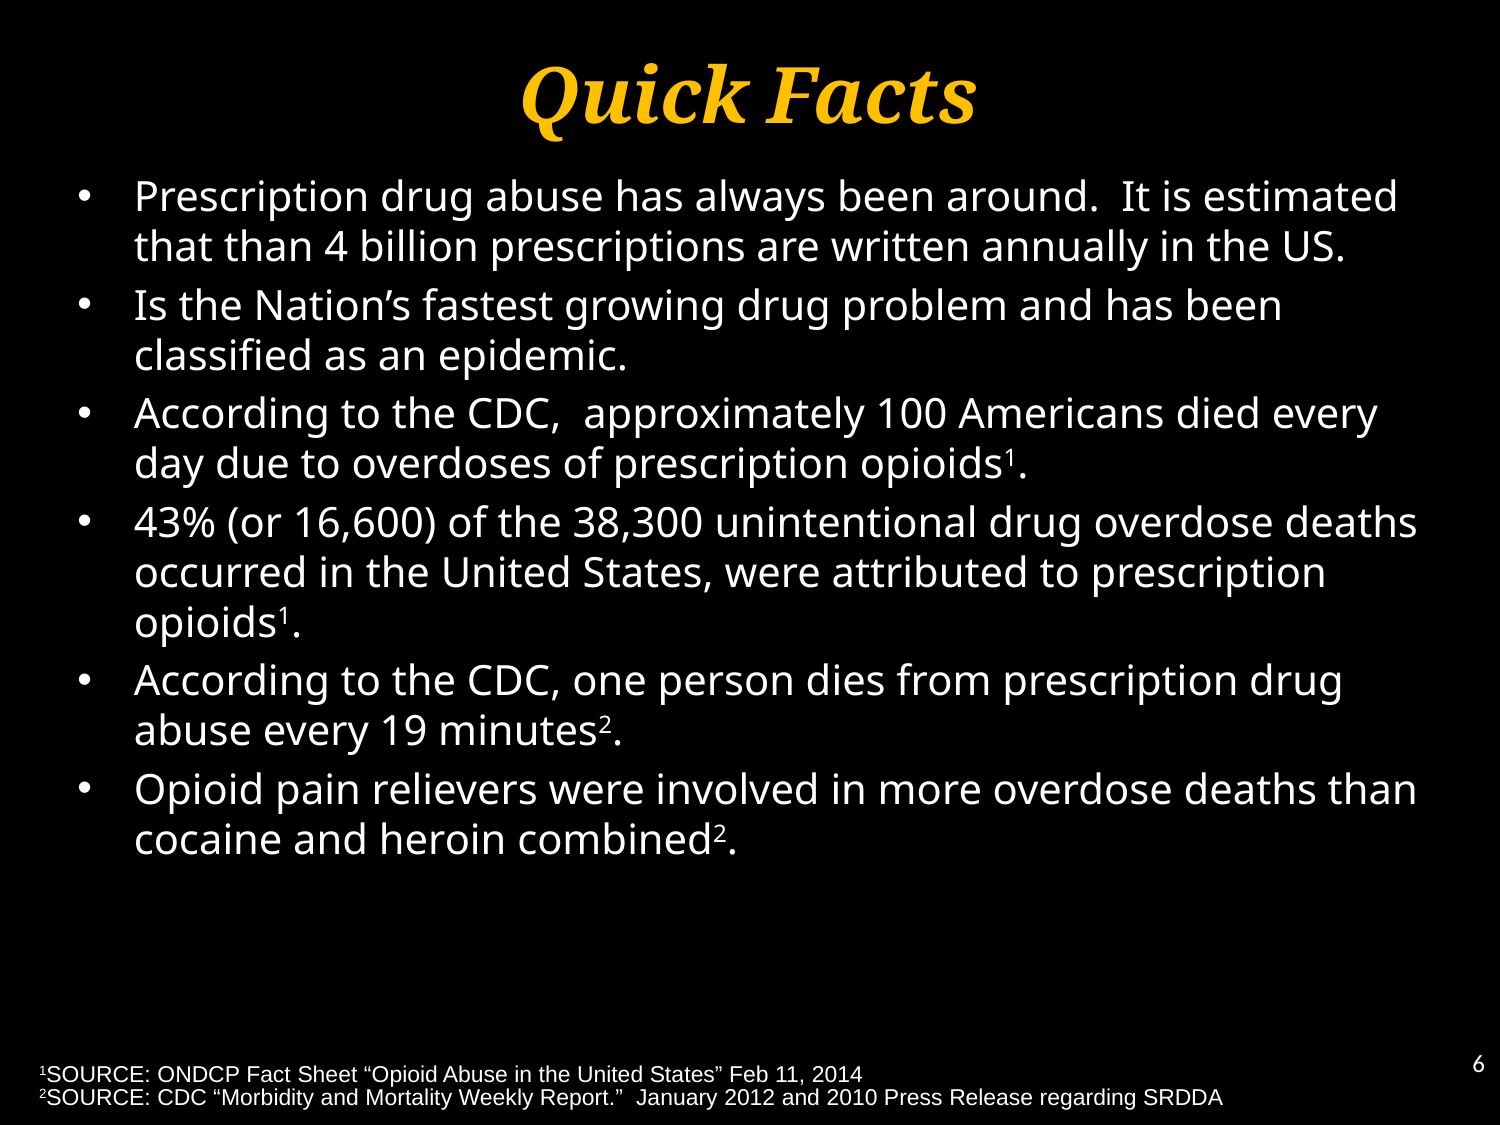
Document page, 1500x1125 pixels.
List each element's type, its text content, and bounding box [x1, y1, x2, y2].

list Prescription drug abuse has always been around. It is estimated that than 4 billion prescriptions are written annually in the US. Is the Nation’s fastest growing drug problem and has been classified as an epidemic. According to the CDC, approximately 100 Americans died every day due to overdoses of prescription opioids1. 43% (or 16,600) of the 38,300 unintentional drug overdose deaths occurred in the United States, were attributed to prescription opioids1. According to the CDC, one person dies from prescription drug abuse every 19 minutes2. Opioid pain relievers were involved in more overdose deaths than cocaine and heroin combined2. [62, 162, 1438, 927]
slide_number 6 [1149, 1008, 1500, 1087]
text_box 1SOURCE: ONDCP Fact Sheet “Opioid Abuse in the United States” Feb 11, 2014 2SOURCE: CDC “Morbidity and Mortality Weekly Report.” January 2012 and 2010 Press Release regarding SRDDA [24, 1056, 1375, 1118]
title Quick Facts [60, 37, 1438, 147]
